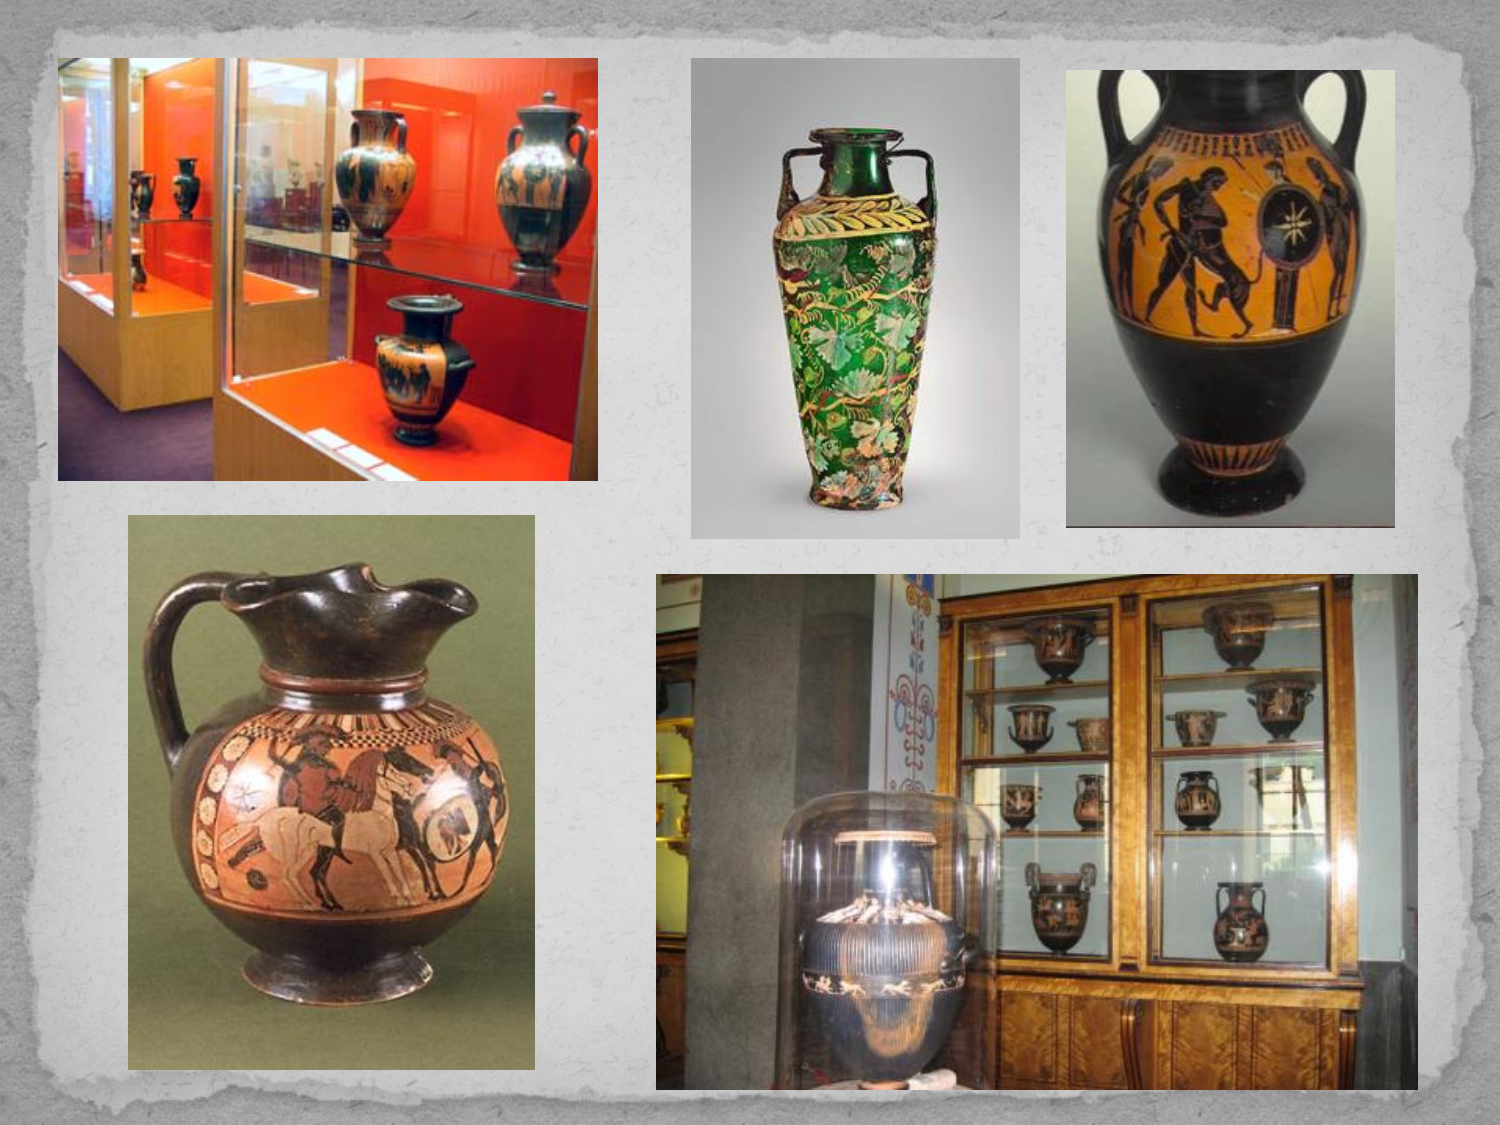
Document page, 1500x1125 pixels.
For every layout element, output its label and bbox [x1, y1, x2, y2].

picture [58, 58, 598, 481]
picture [691, 58, 1020, 539]
picture [1066, 70, 1395, 528]
picture [656, 574, 1419, 1090]
picture [128, 515, 535, 1070]
